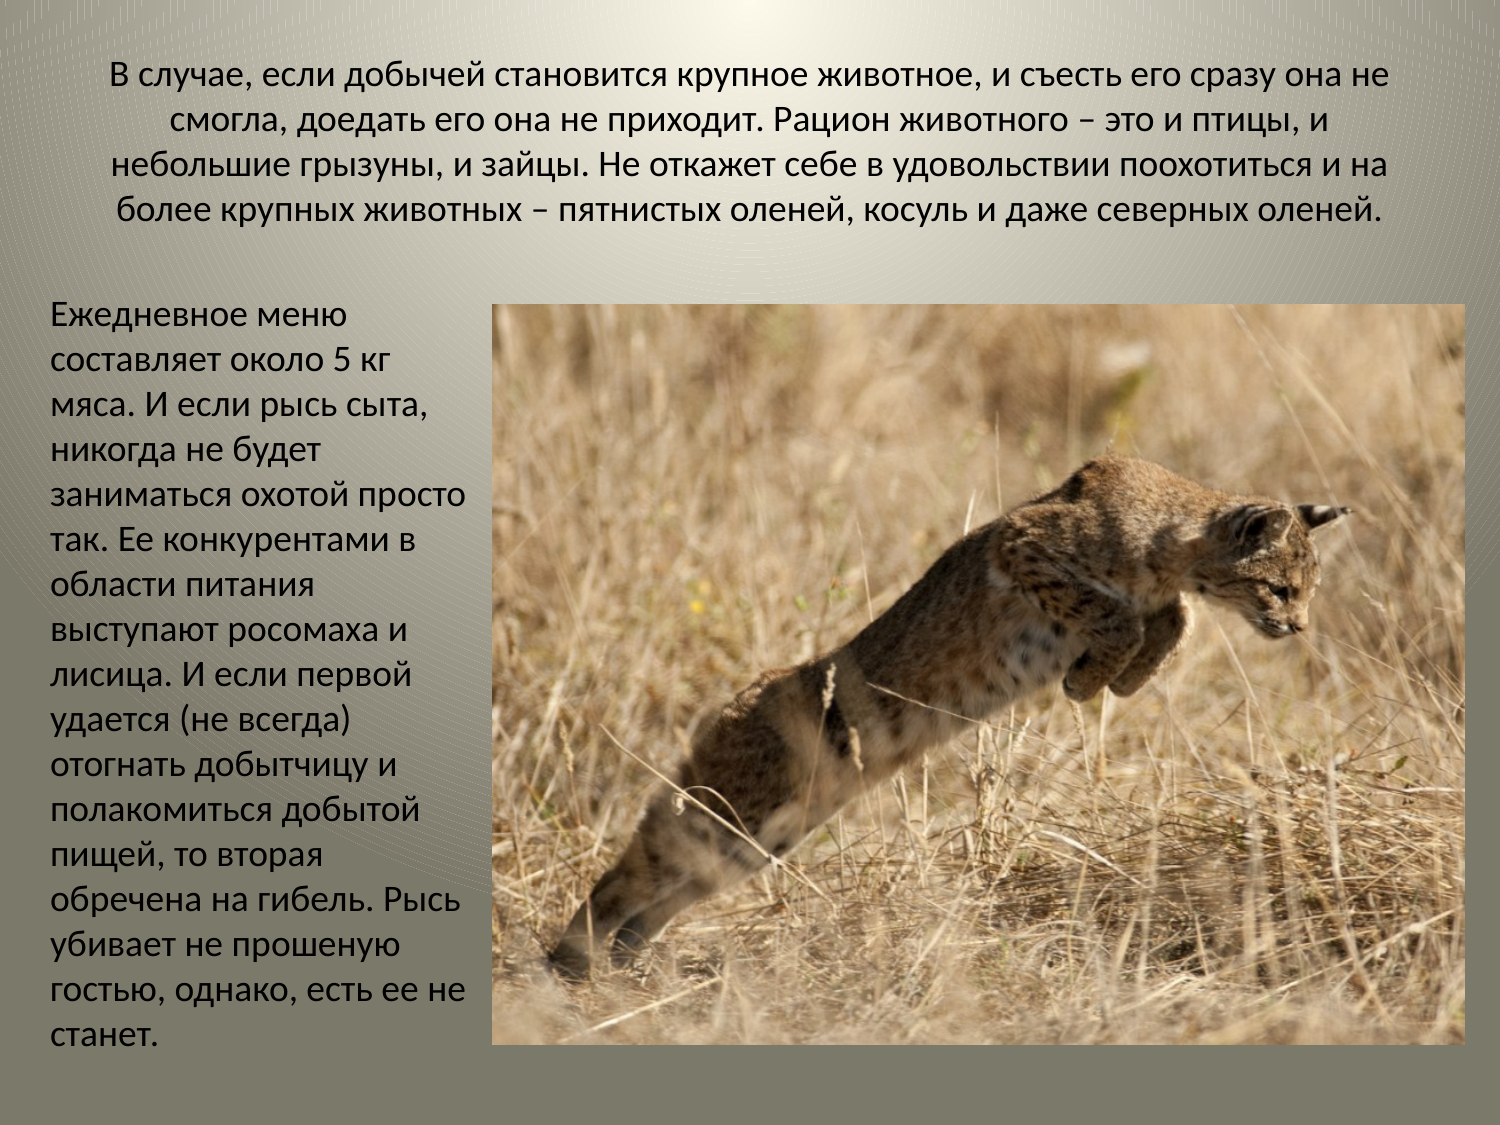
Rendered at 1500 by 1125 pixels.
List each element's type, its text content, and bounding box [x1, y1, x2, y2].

text_box Ежедневное меню составляет около 5 кг мяса. И если рысь сыта, никогда не будет заниматься охотой просто так. Ее конкурентами в области питания выступают росомаха и лисица. И если первой удается (не всегда) отогнать добытчицу и полакомиться добытой пищей, то вторая обречена на гибель. Рысь убивает не прошеную гостью, однако, есть ее не станет. [35, 281, 493, 1061]
title В случае, если добычей становится крупное животное, и съесть его сразу она не смогла, доедать его она не приходит. Рацион животного – это и птицы, и небольшие грызуны, и зайцы. Не откажет себе в удовольствии поохотиться и на более крупных животных – пятнистых оленей, косуль и даже северных оленей. [75, 45, 1425, 233]
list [491, 304, 1465, 1046]
